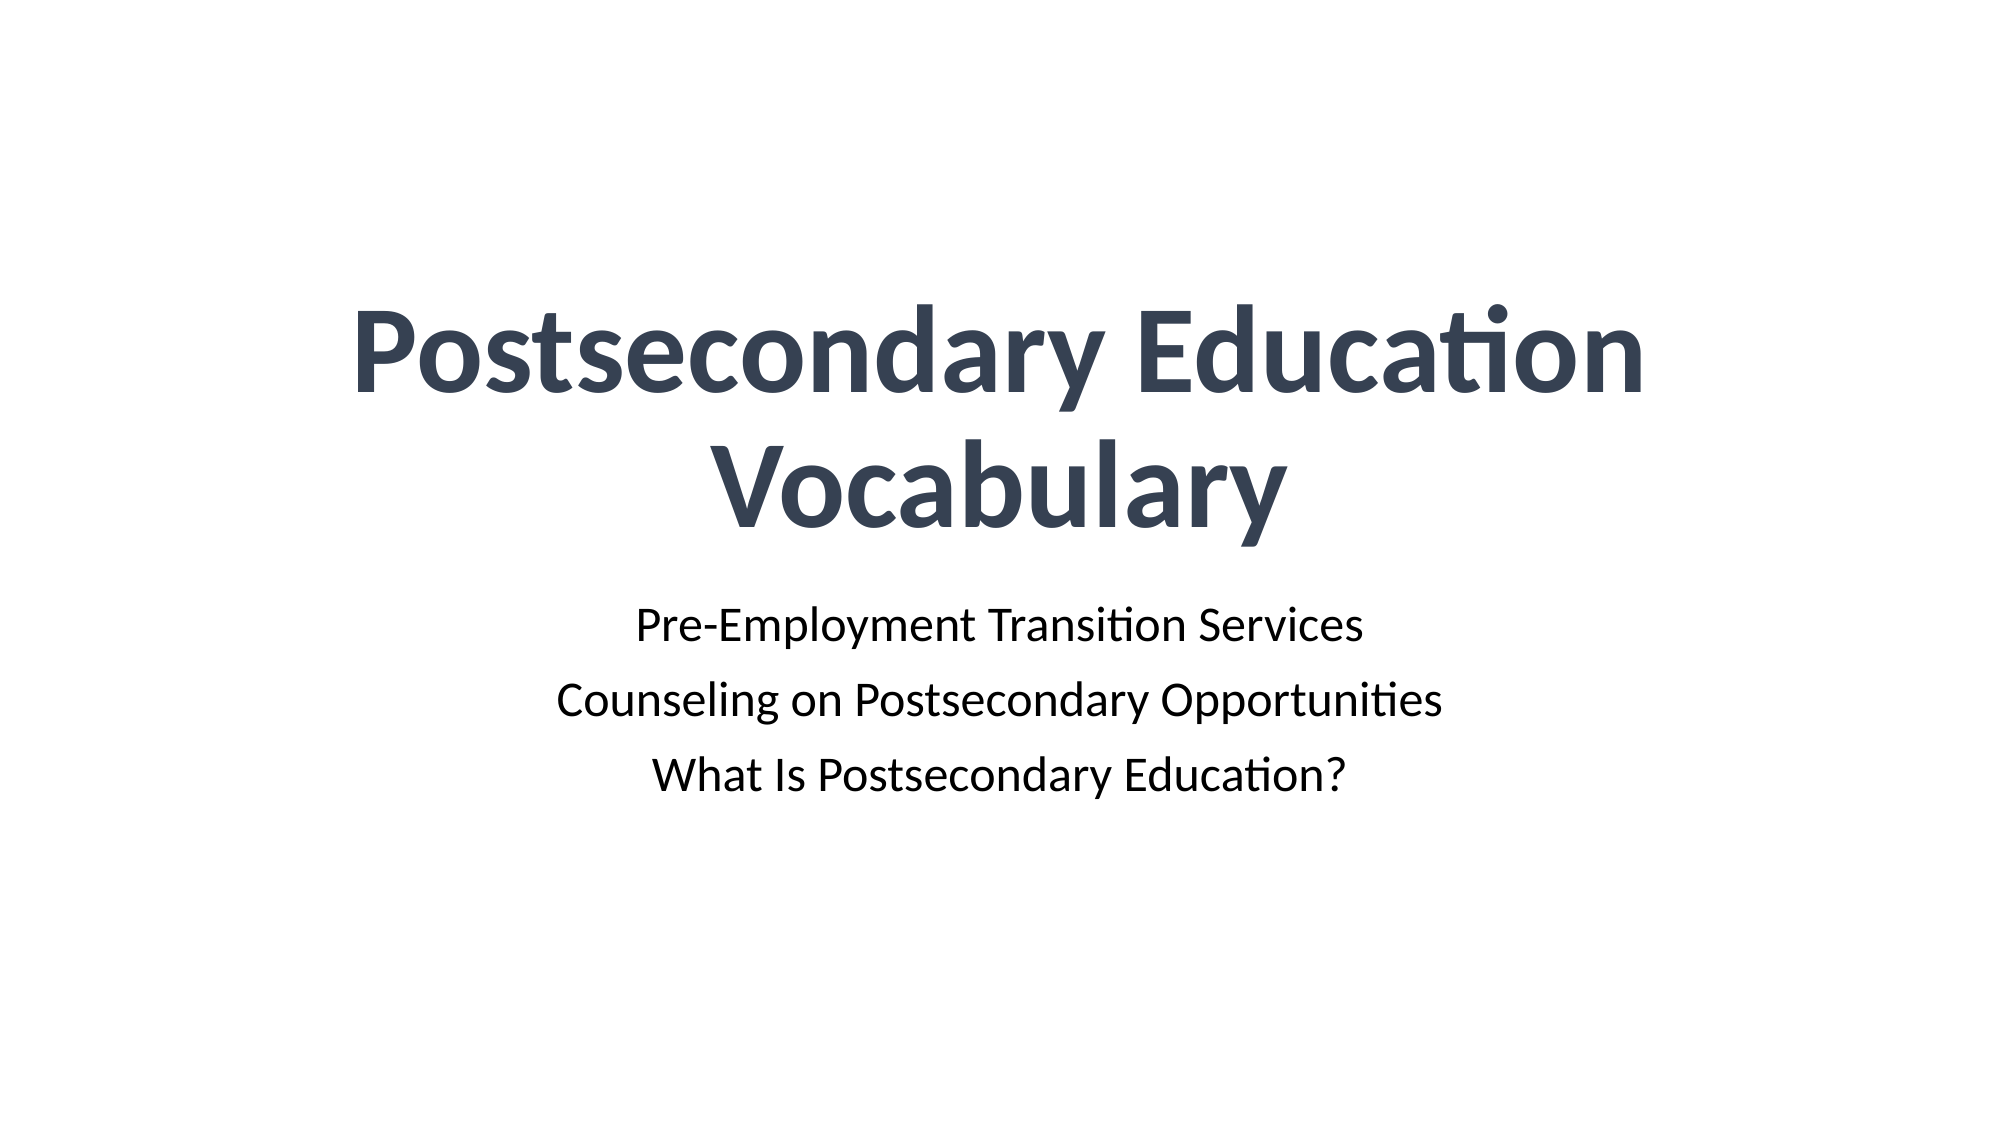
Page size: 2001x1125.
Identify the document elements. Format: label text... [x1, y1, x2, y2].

subtitle Pre-Employment Transition Services Counseling on Postsecondary Opportunities What Is Postsecondary Education? [249, 590, 1750, 863]
title Postsecondary Education Vocabulary [249, 170, 1750, 563]
